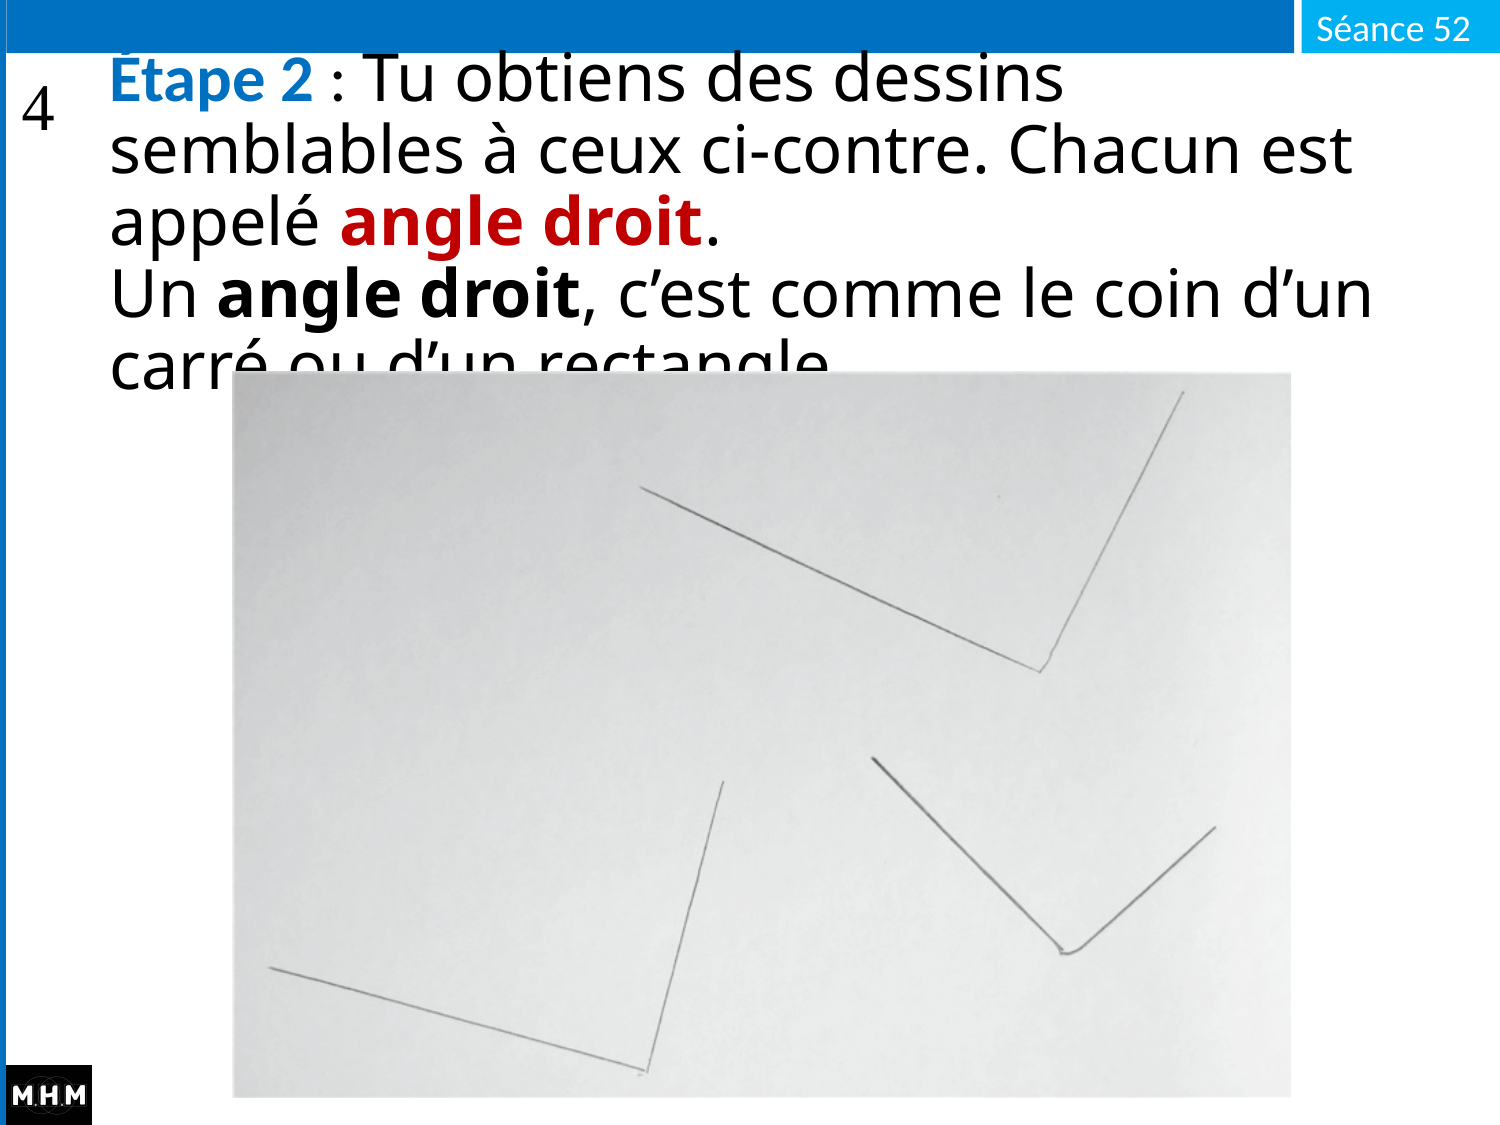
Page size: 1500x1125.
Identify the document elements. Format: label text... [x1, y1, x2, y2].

picture [231, 371, 1292, 1098]
picture [6, 1065, 92, 1125]
title Étape 2 : Tu obtiens des dessins semblables à ceux ci-contre. Chacun est appelé angle droit. Un angle droit, c’est comme le coin d’un carré ou d’un rectangle. [94, 57, 1436, 391]
